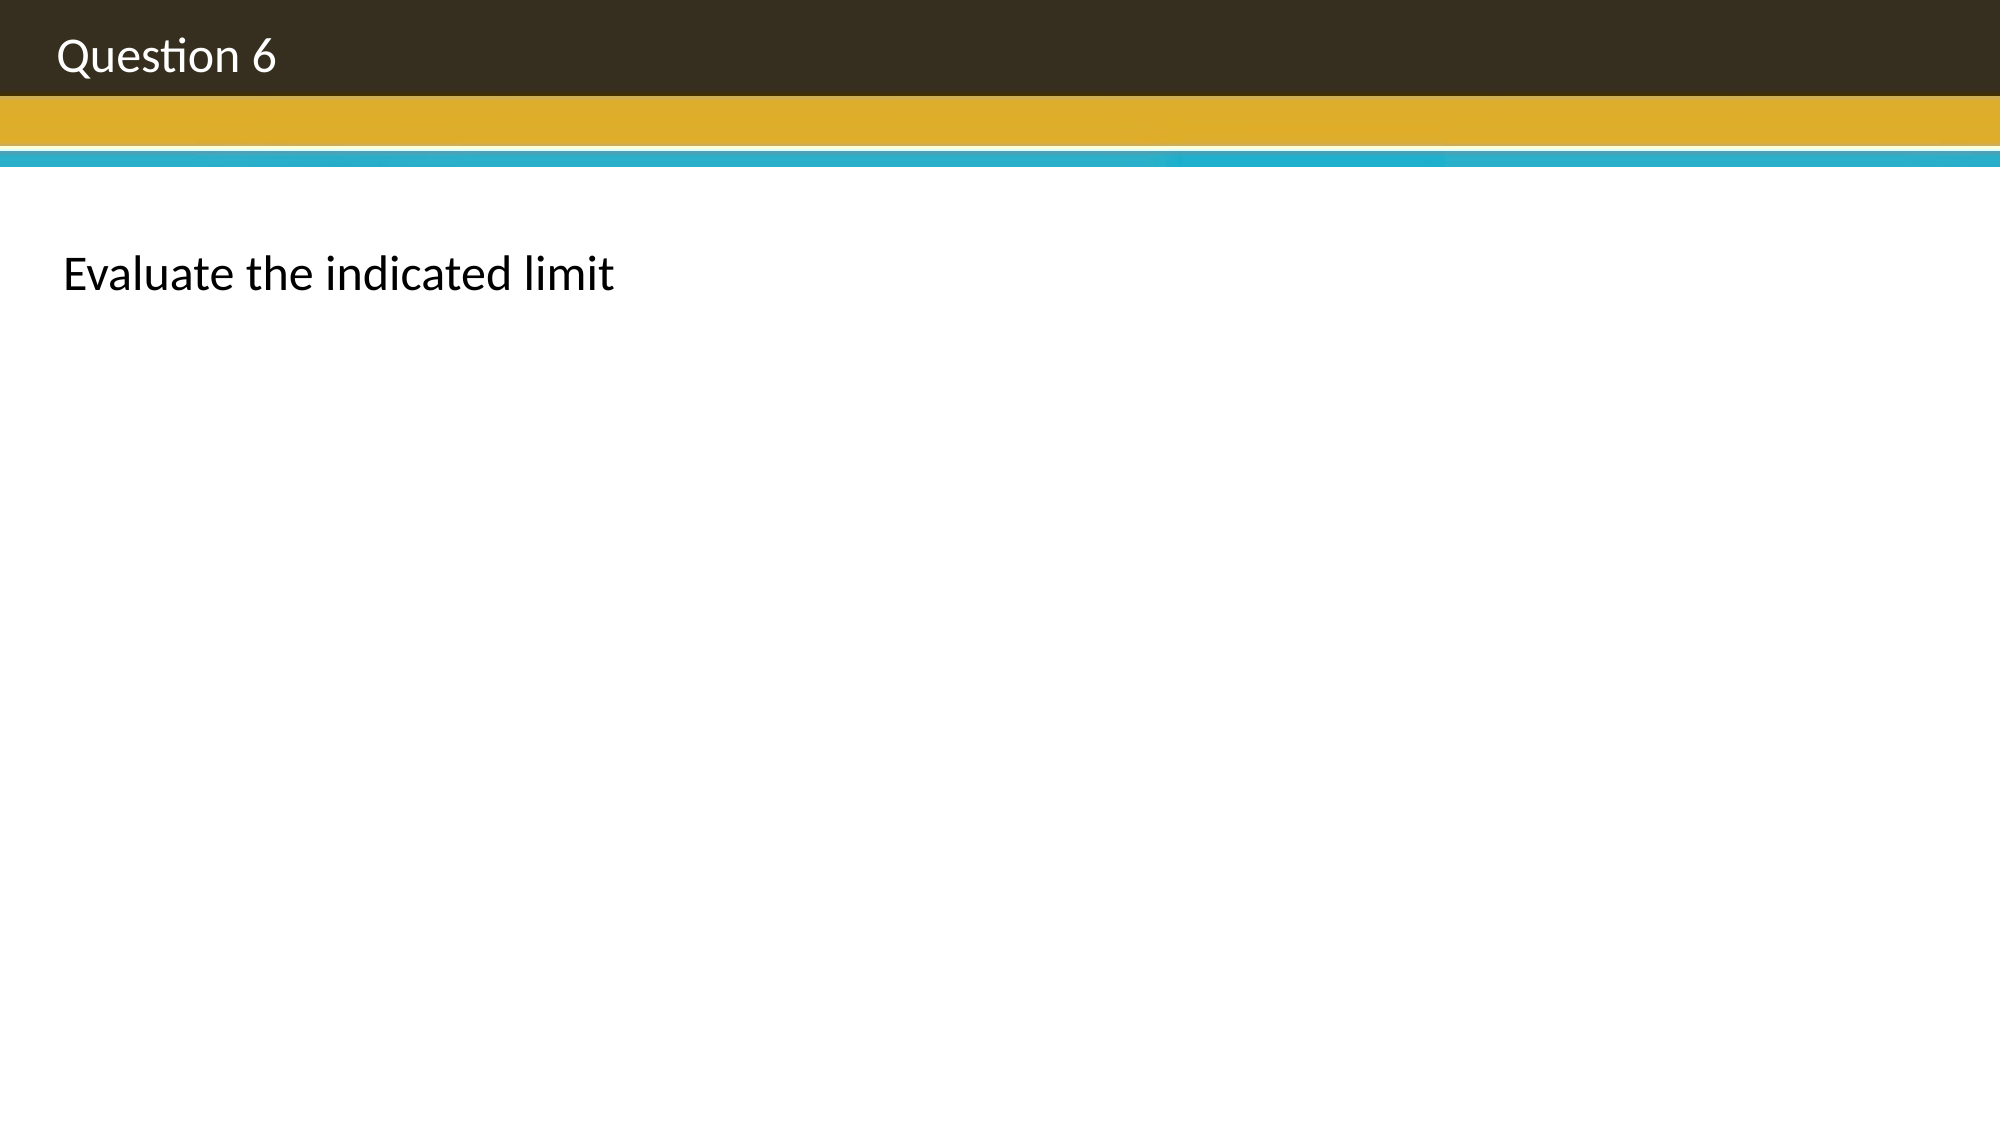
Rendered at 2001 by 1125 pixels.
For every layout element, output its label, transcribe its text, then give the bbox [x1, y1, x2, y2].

text_box Question 6 [41, 14, 293, 90]
picture [0, 0, 2000, 167]
